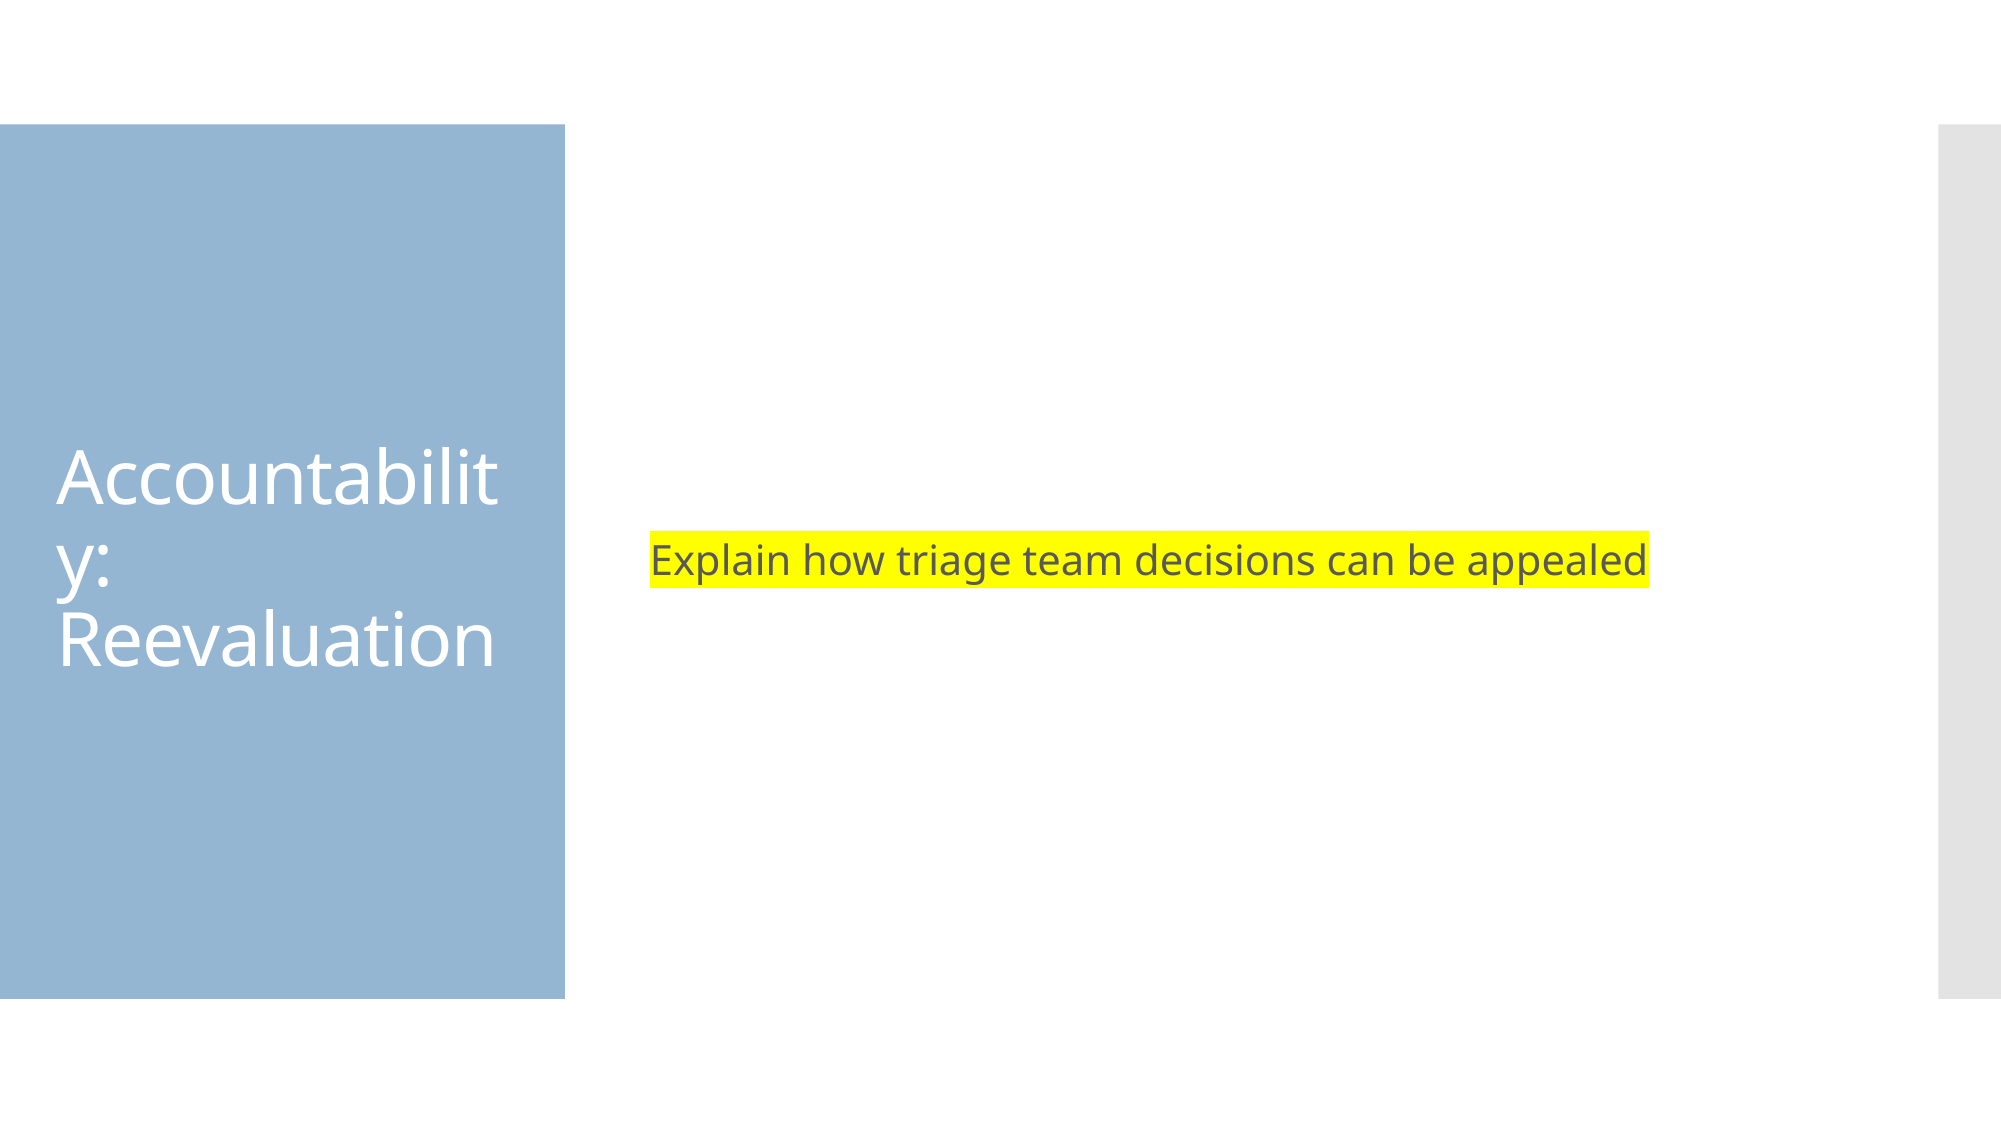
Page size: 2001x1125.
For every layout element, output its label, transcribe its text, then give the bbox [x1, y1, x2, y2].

title Accountability: Reevaluation [41, 184, 525, 940]
list Explain how triage team decisions can be appealed [634, 141, 1835, 982]
